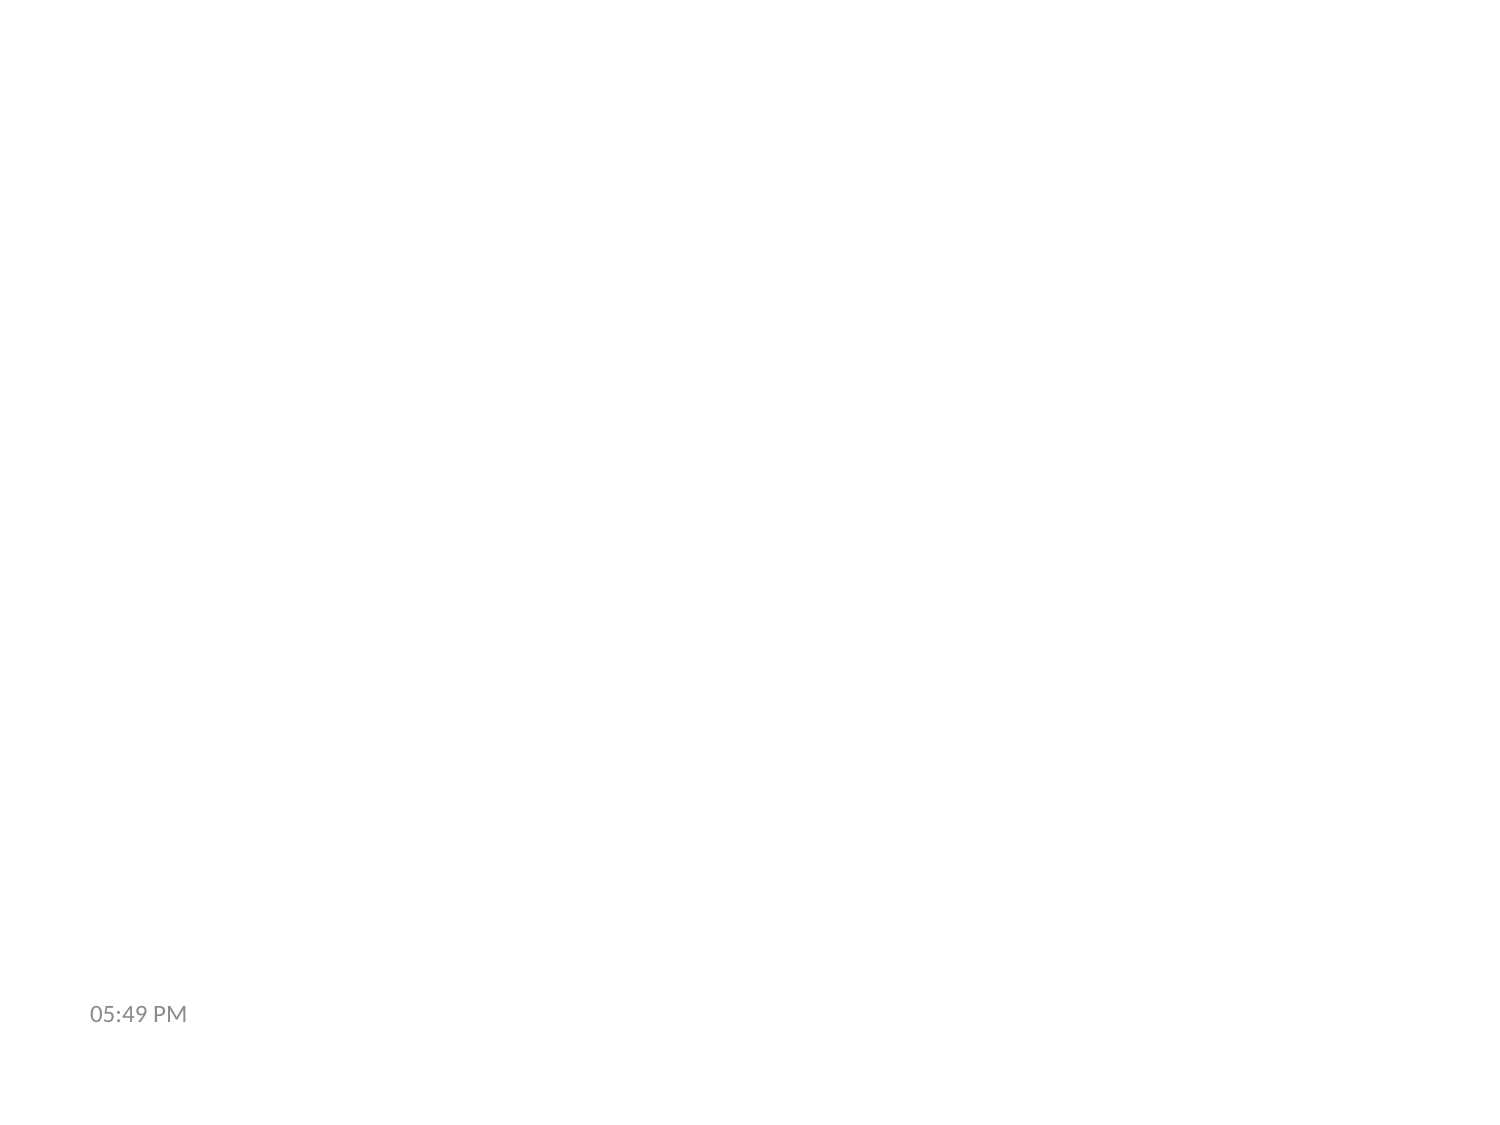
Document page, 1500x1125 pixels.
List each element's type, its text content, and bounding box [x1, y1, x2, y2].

text_box 3:35 PM [75, 982, 425, 1043]
